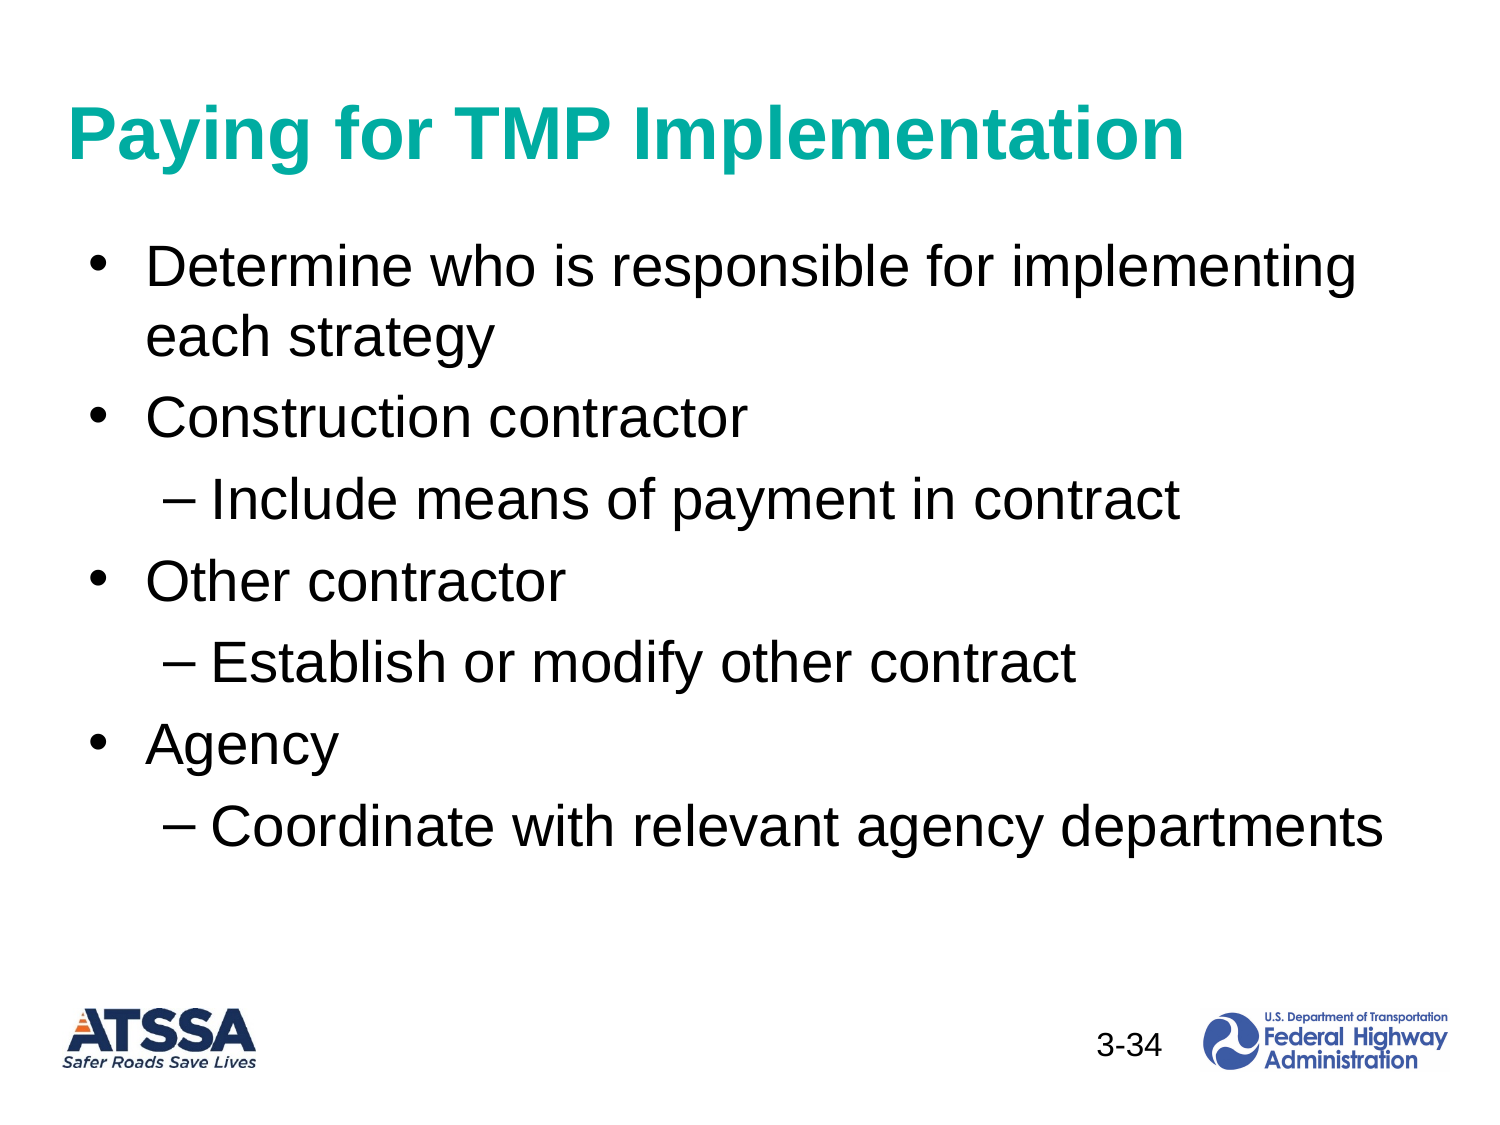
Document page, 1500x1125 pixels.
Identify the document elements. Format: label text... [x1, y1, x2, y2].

picture [62, 1008, 256, 1068]
title Paying for TMP Implementation [52, 75, 1403, 184]
picture [1200, 1008, 1450, 1072]
list Determine who is responsible for implementing each strategy Construction contractor Include means of payment in contract Other contractor Establish or modify other contract Agency Coordinate with relevant agency departments [73, 220, 1424, 942]
